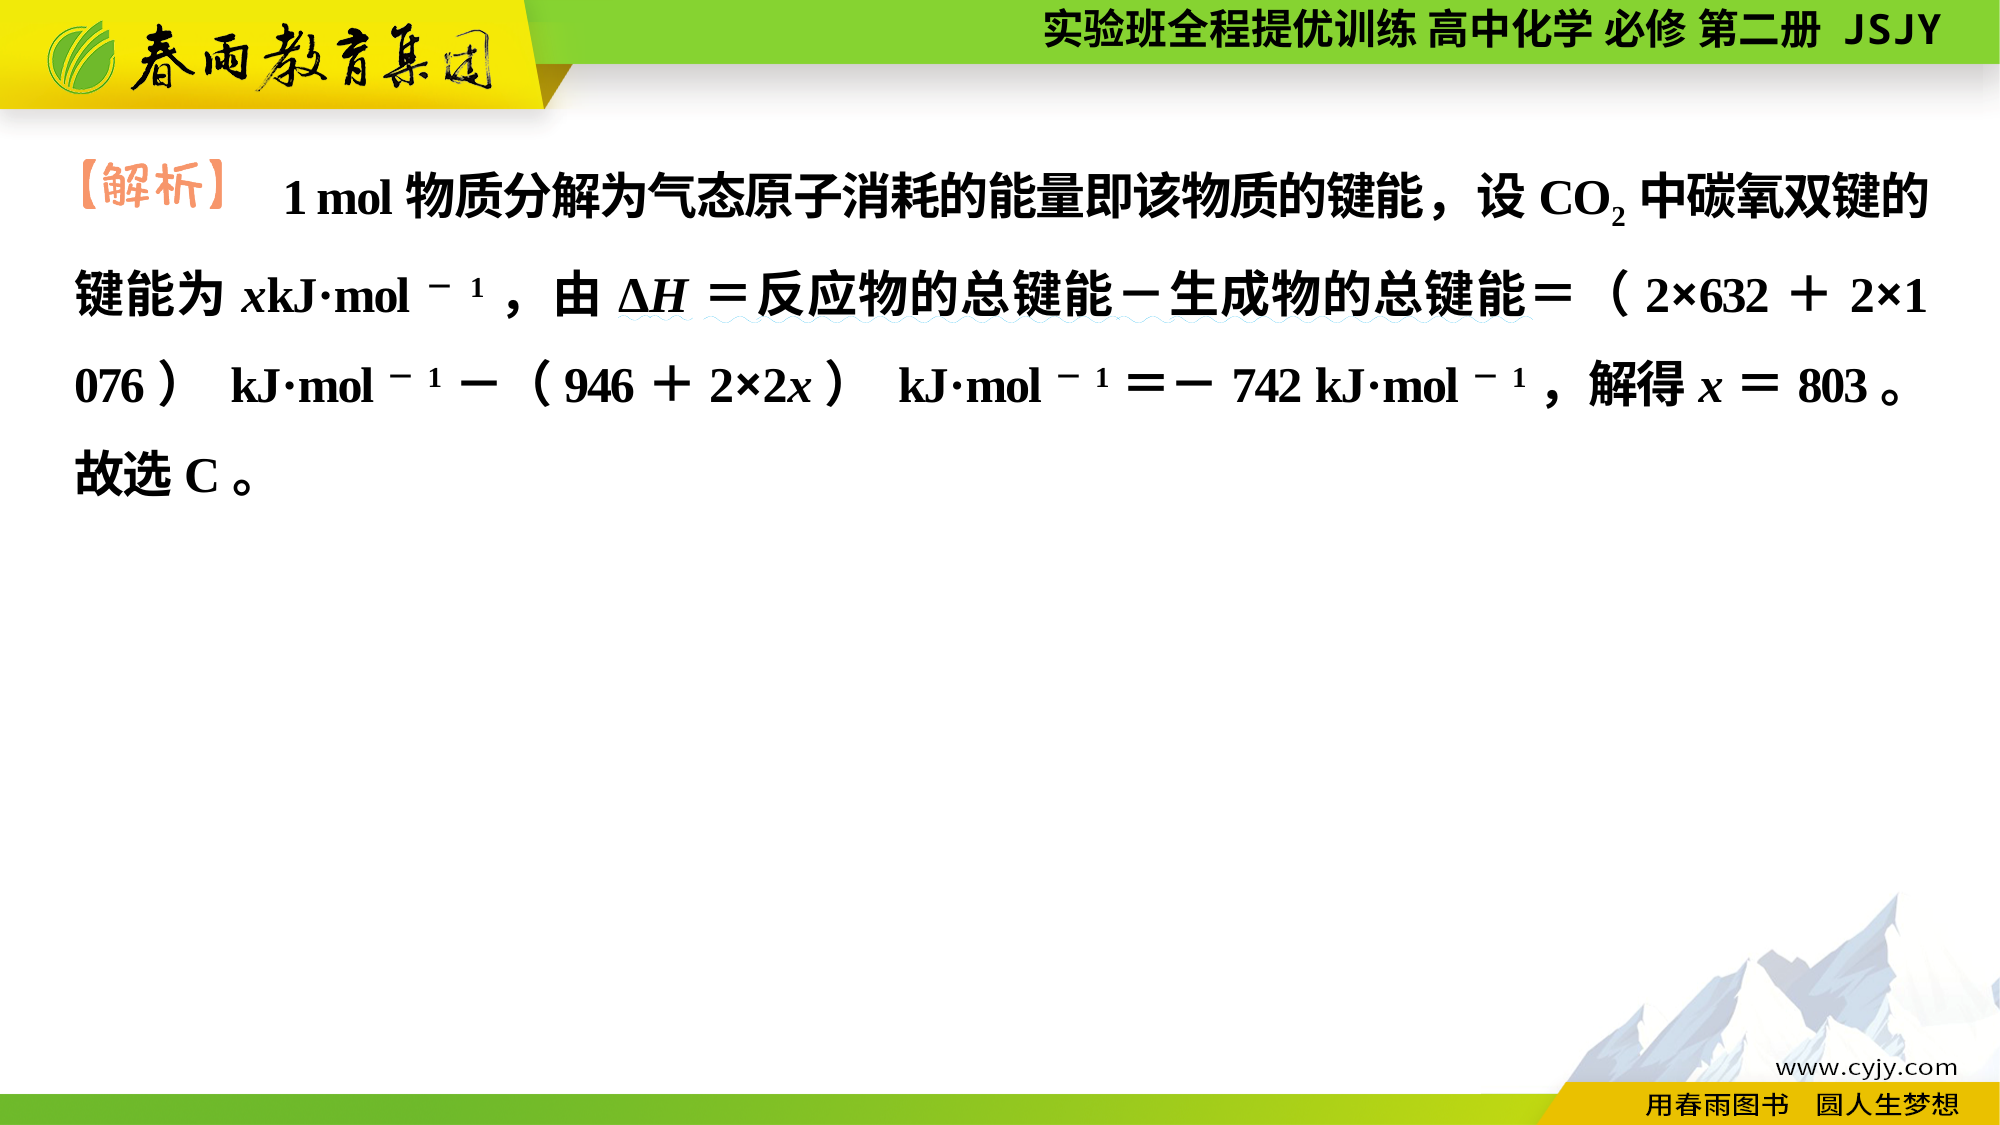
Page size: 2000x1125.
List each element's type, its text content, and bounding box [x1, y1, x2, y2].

list 1 mol物质分解为气态原子消耗的能量即该物质的键能，设CO2中碳氧双键的键能为xkJ·mol－1，由ΔH＝反应物的总键能－生成物的总键能＝（2×632＋2×1 076） kJ·mol－1－（946＋2×2x） kJ·mol－1＝－742 kJ·mol－1，解得x＝803。故选C。 [59, 122, 1944, 399]
picture [0, 0, 2000, 1125]
